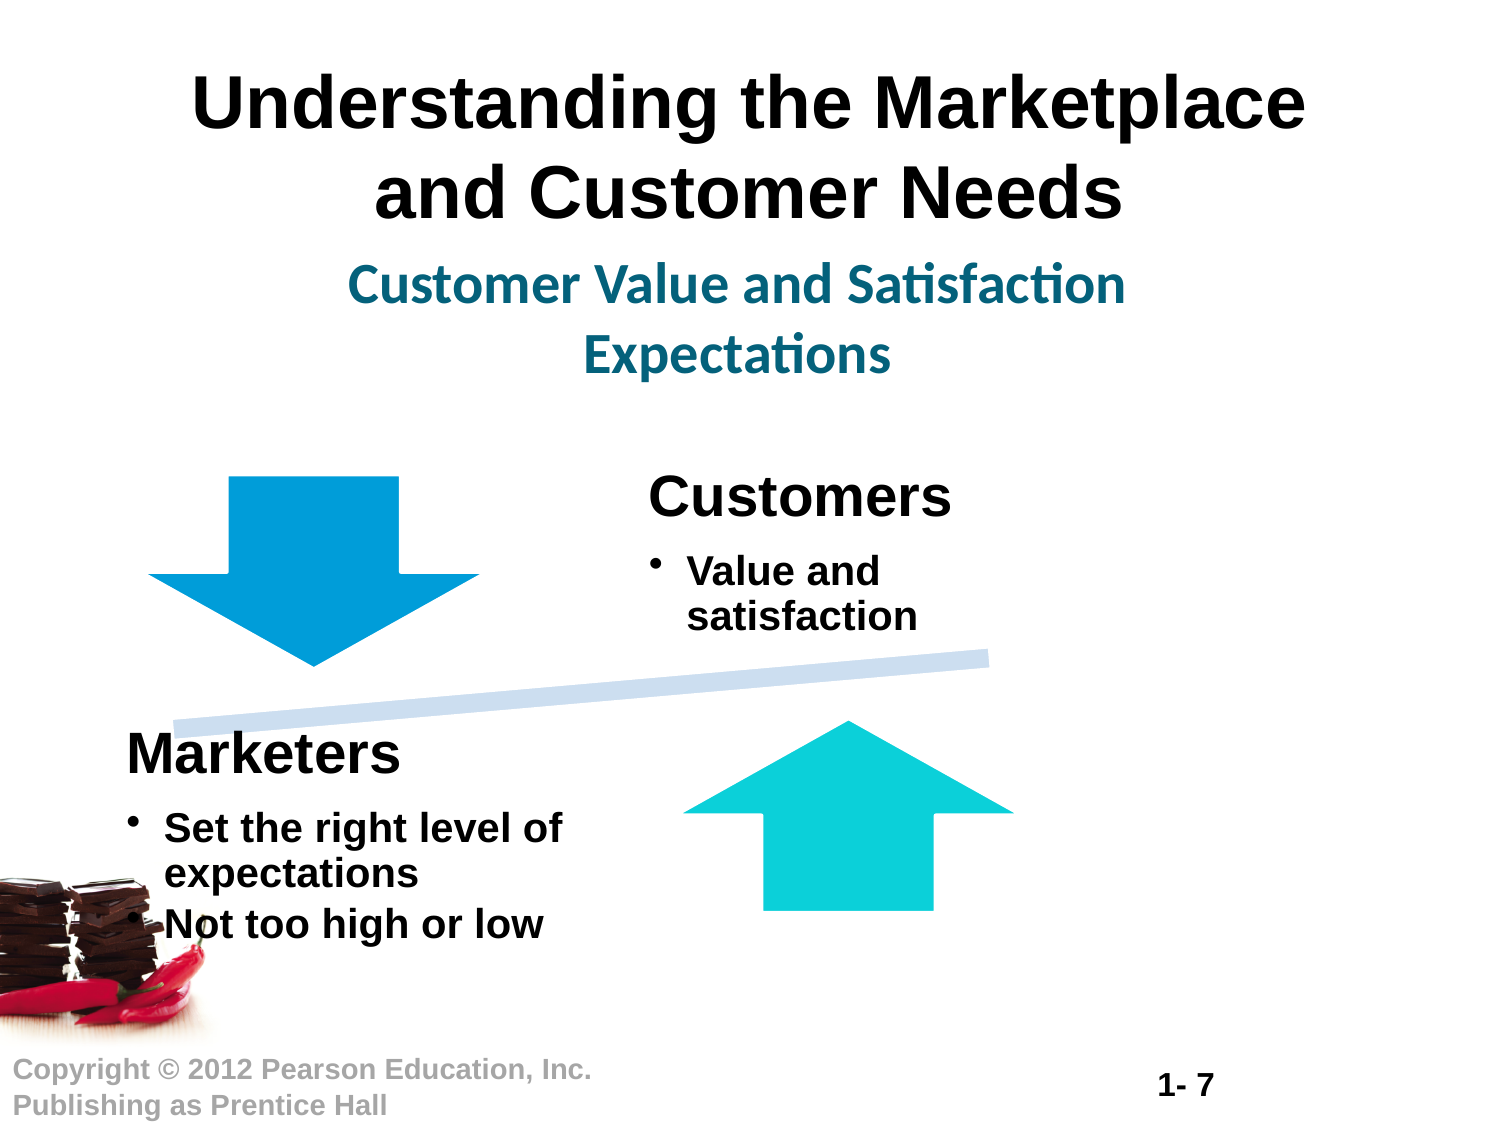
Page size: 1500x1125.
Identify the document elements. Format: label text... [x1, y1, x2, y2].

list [0, 449, 1163, 938]
list Customer Value and Satisfaction Expectations [149, 237, 1326, 301]
picture [0, 938, 225, 1050]
title Understanding the Marketplace and Customer Needs [112, 49, 1388, 238]
